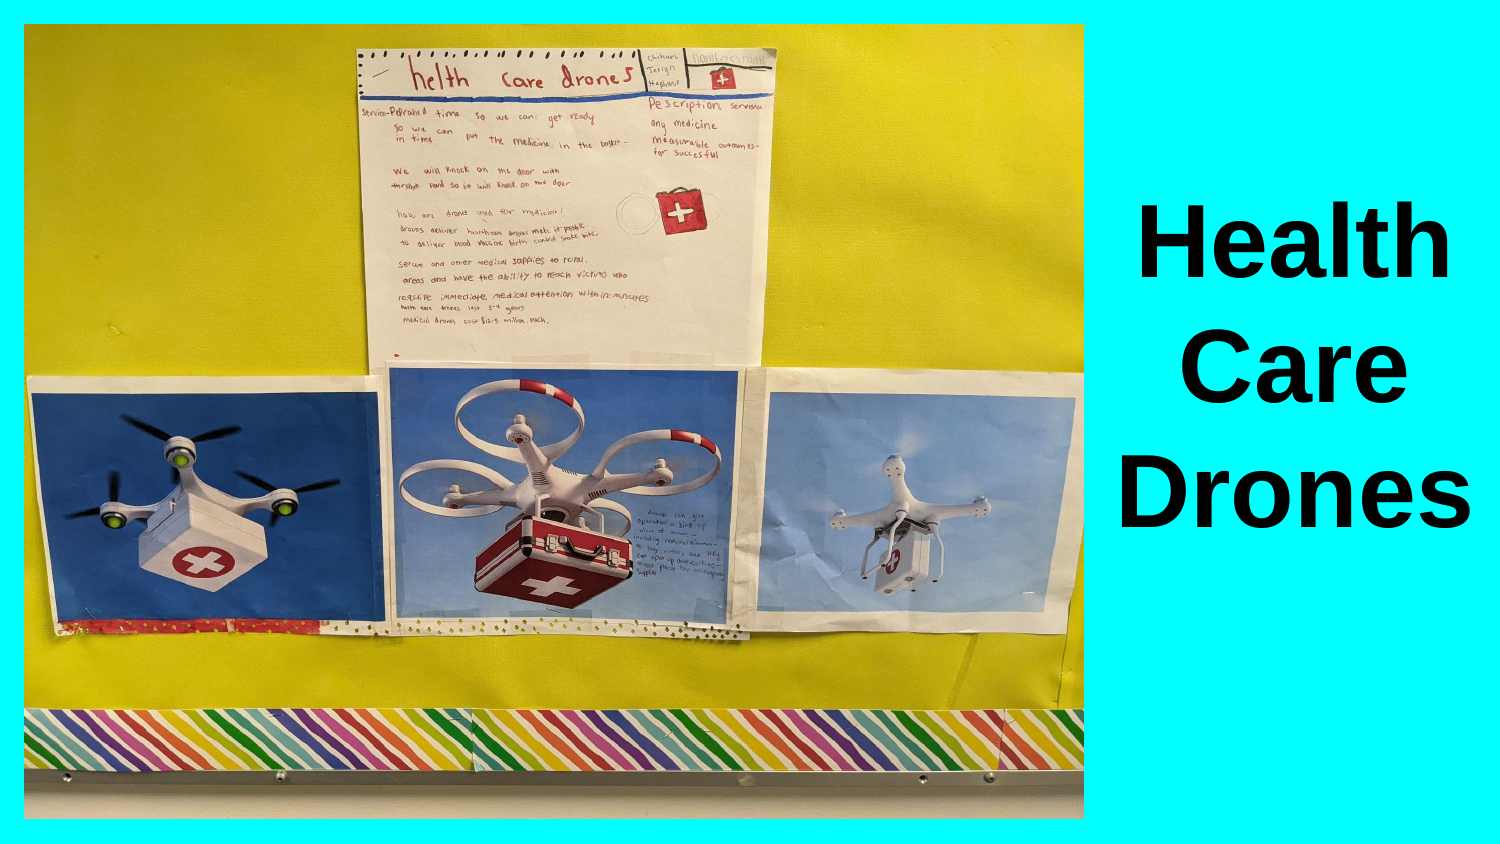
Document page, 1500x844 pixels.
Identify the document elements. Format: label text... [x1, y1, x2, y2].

picture [24, 24, 1084, 819]
text_box Health Care Drones [1097, 158, 1492, 564]
